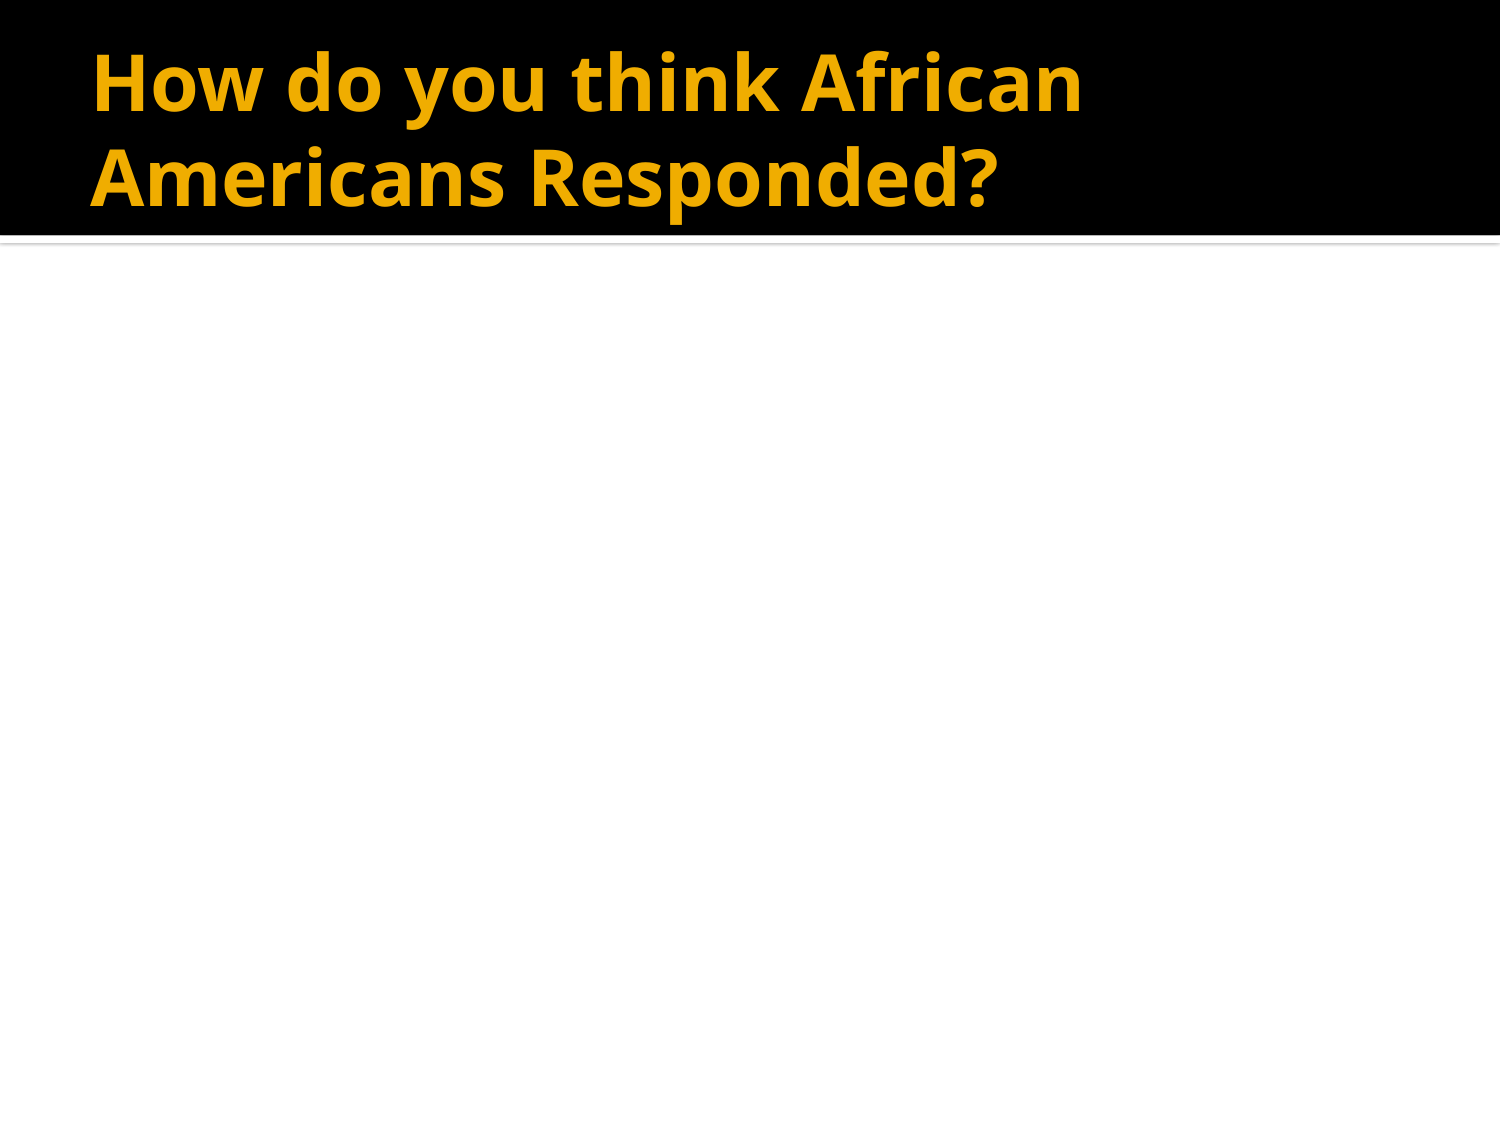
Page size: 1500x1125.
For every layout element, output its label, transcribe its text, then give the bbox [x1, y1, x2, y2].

title How do you think African Americans Responded? [75, 24, 1425, 231]
